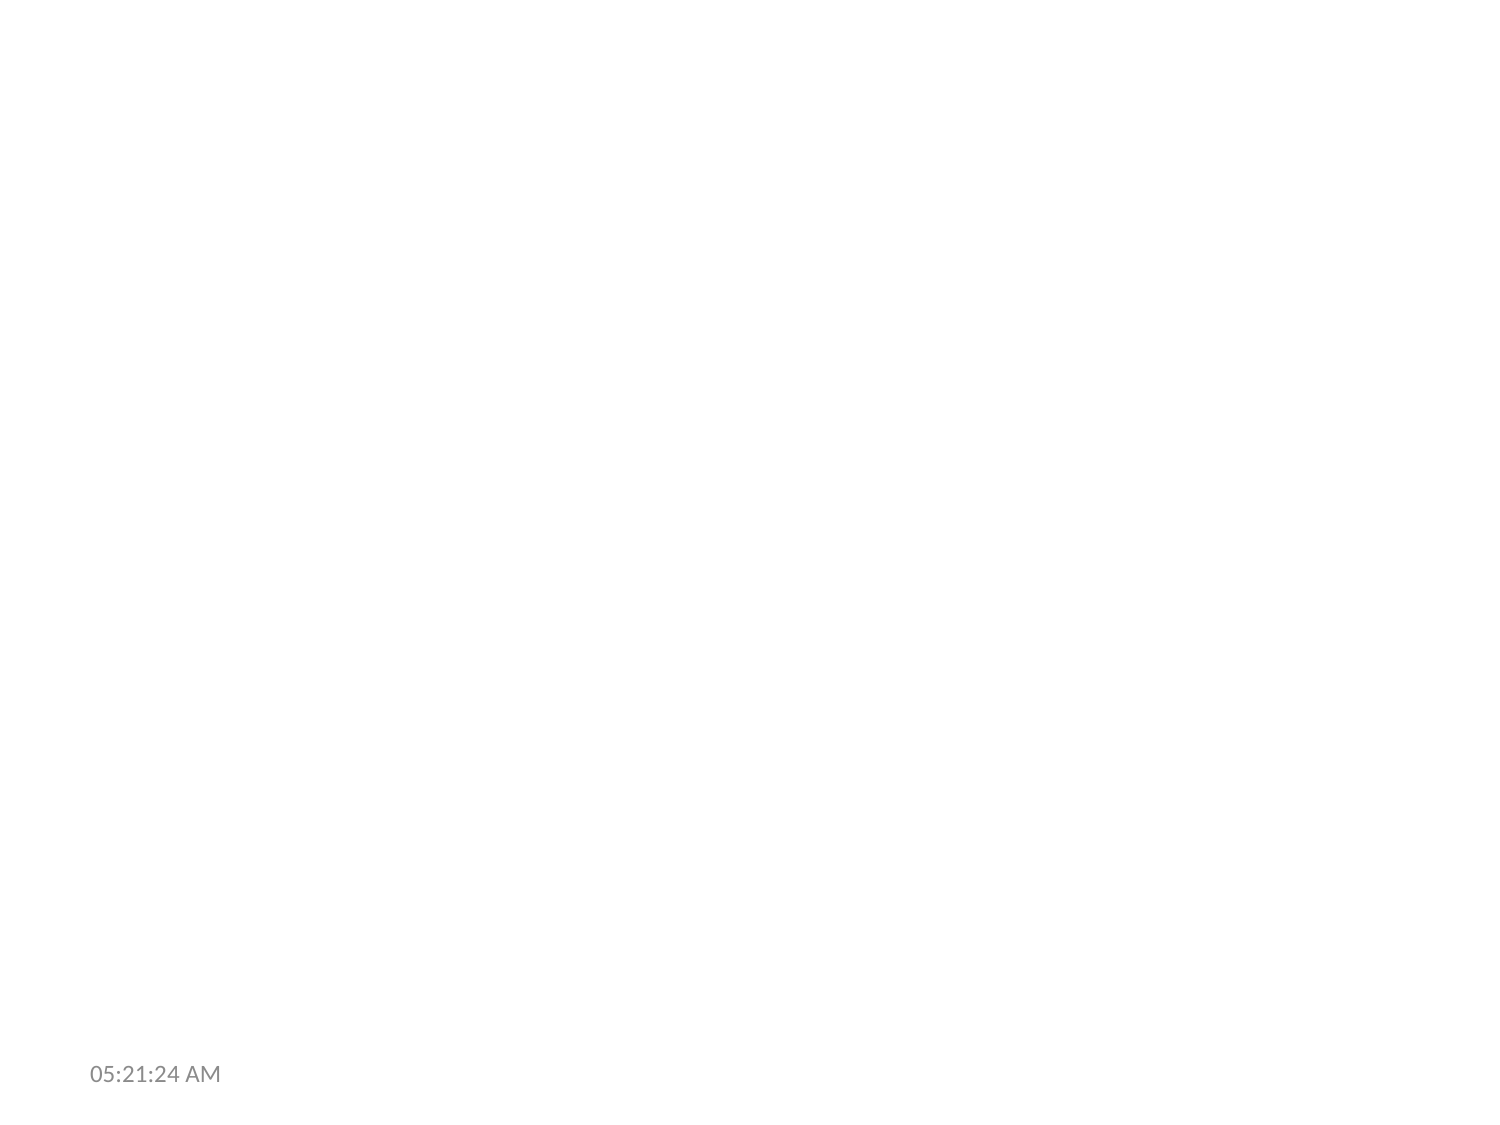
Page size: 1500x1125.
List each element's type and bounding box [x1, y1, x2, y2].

slide_number [75, 1042, 425, 1103]
